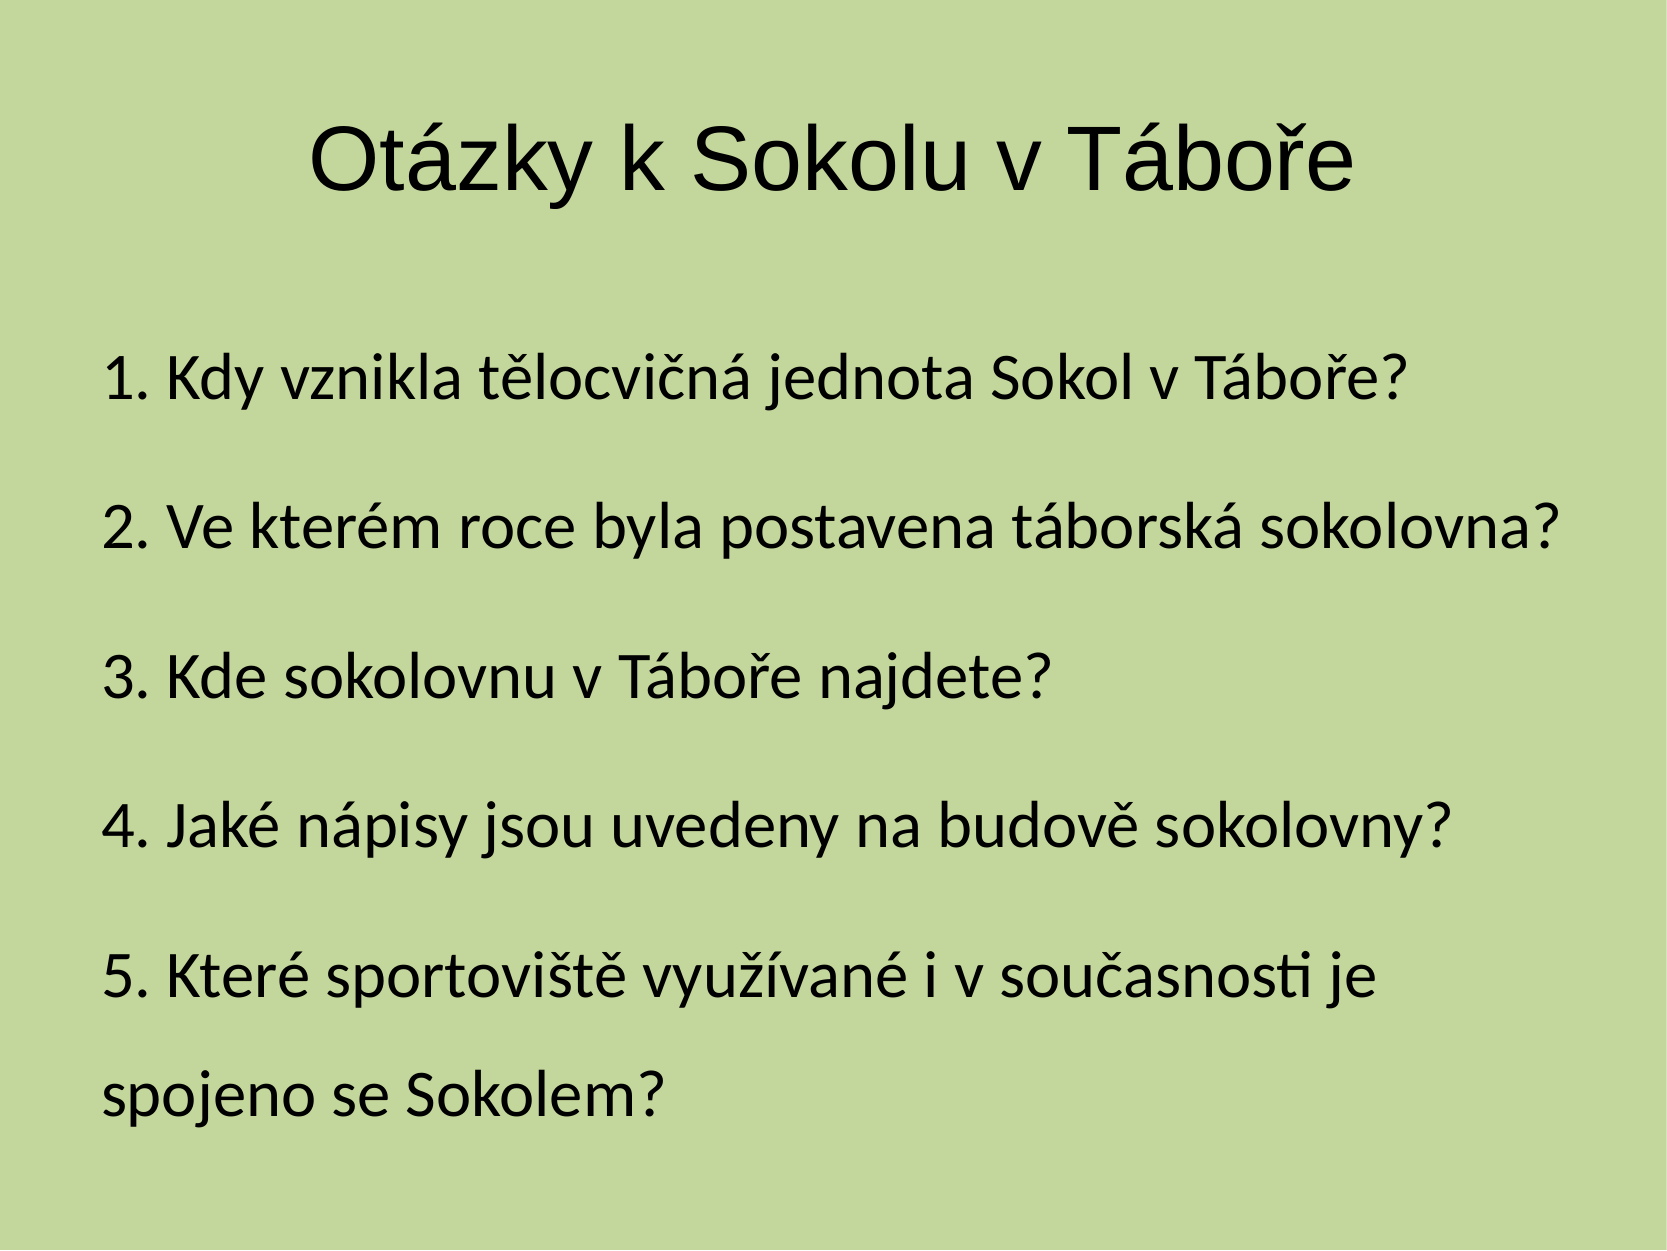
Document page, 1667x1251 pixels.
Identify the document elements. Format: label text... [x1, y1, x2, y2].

title Otázky k Sokolu v Táboře [83, 49, 1584, 259]
list 1. Kdy vznikla tělocvičná jednota Sokol v Táboře? 2. Ve kterém roce byla postavena táborská sokolovna? 3. Kde sokolovnu v Táboře najdete? 4. Jaké nápisy jsou uvedeny na budově sokolovny? 5. Které sportoviště využívané i v současnosti je spojeno se Sokolem? [83, 292, 1584, 1118]
